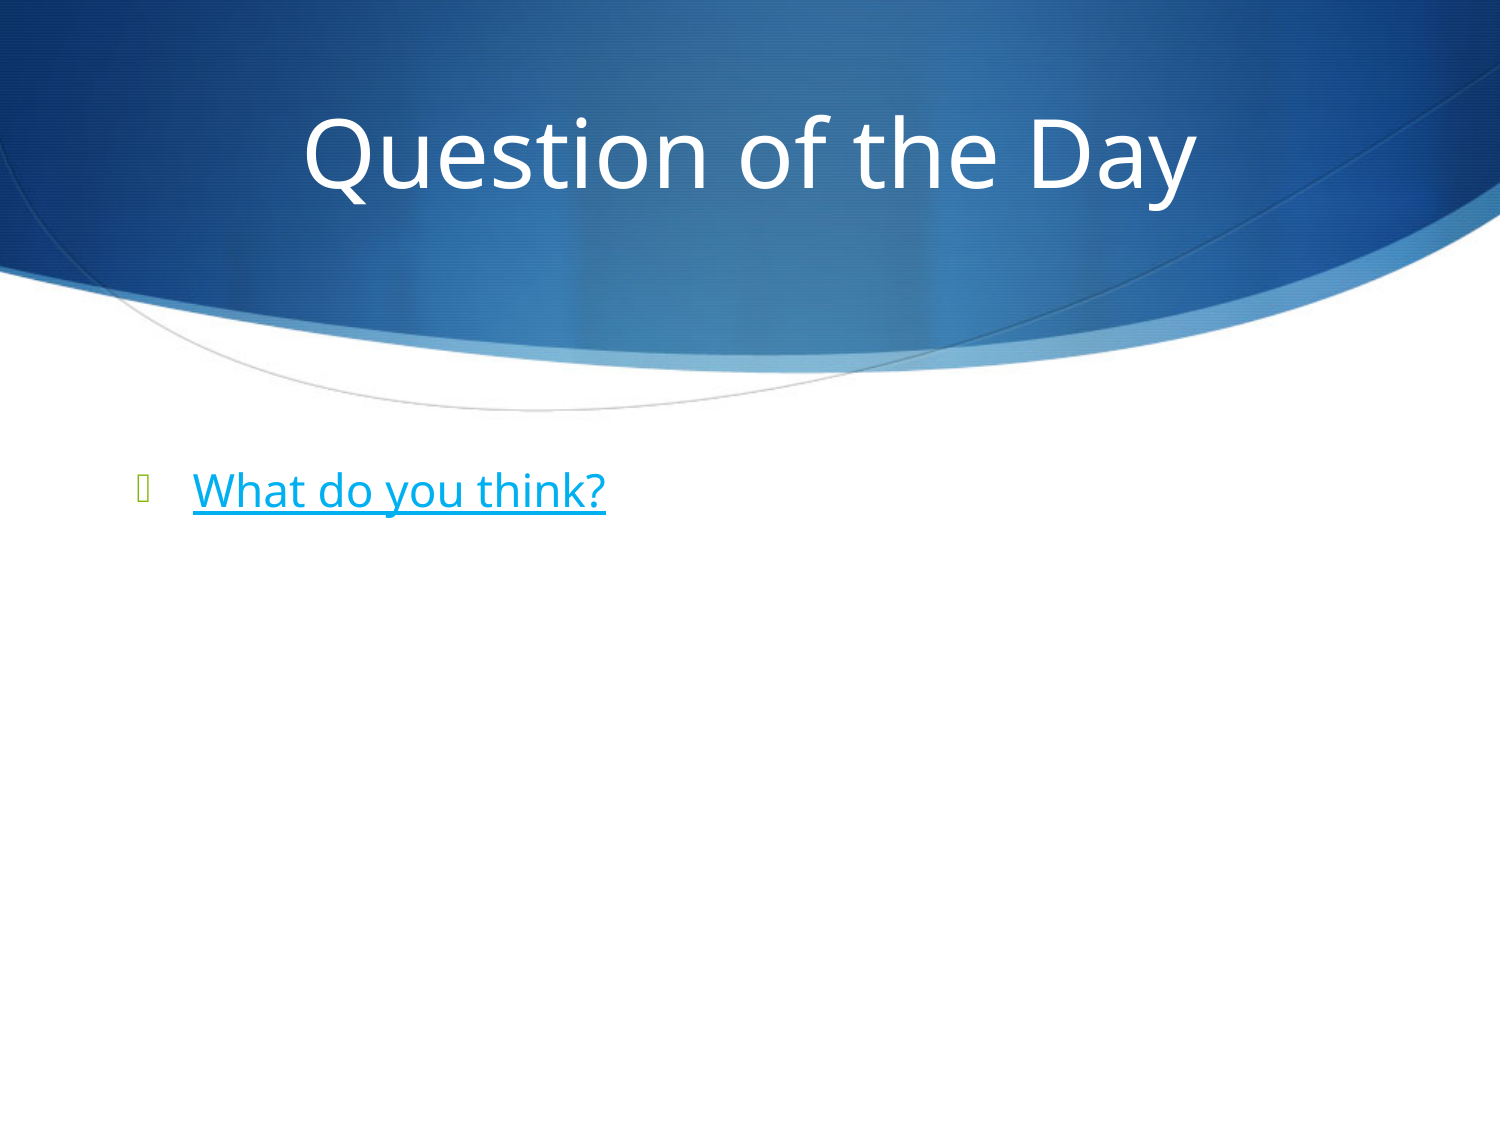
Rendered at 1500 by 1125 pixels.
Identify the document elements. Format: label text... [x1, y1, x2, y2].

picture [0, 0, 1500, 1125]
title Question of the Day [74, 56, 1426, 245]
list What do you think? [121, 454, 1379, 991]
